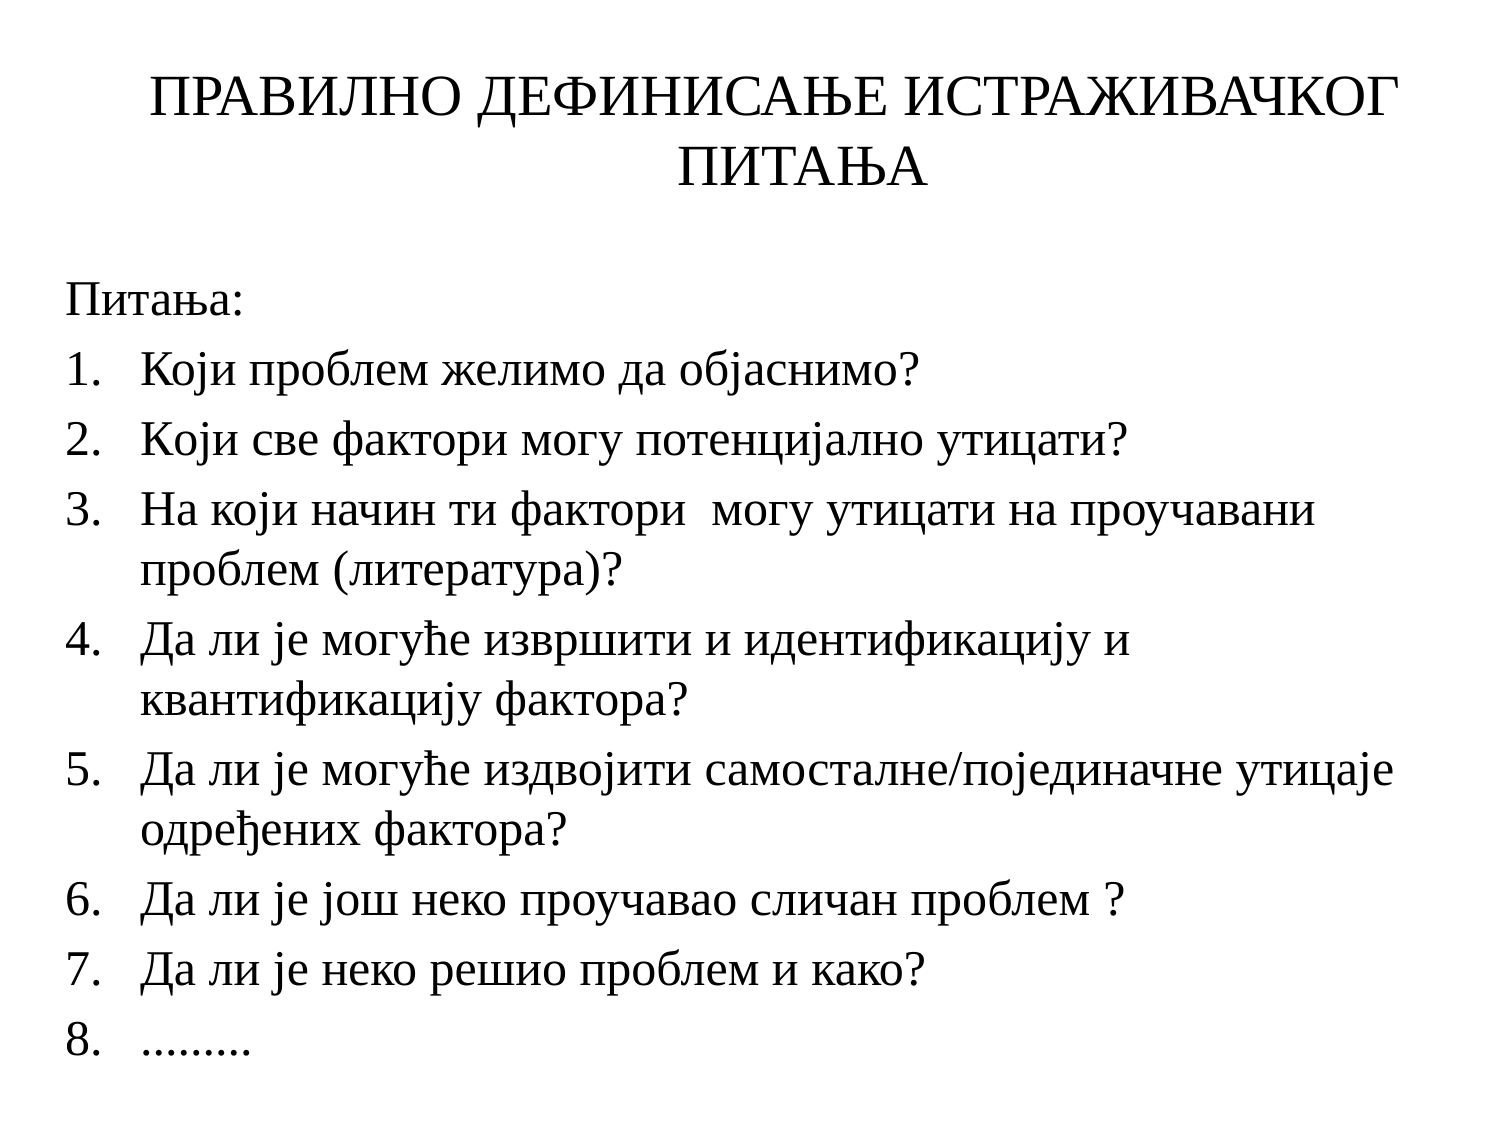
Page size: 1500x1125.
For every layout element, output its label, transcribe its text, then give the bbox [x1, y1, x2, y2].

list ПРАВИЛНО ДЕФИНИСАЊЕ ИСТРАЖИВАЧКОГ ПИТАЊА Питања: Који проблем желимо да објаснимо? Који све фактори могу потенцијално утицати? На који начин ти фактори могу утицати на проучавани проблем (литература)? Да ли је могуће извршити и идентификацију и квантификацију фактора? Да ли је могуће издвојити самосталне/појединачне утицаје одређених фактора? Да ли је још неко проучавао сличан проблем ? Да ли је неко решио проблем и како? ......... [50, 50, 1500, 950]
